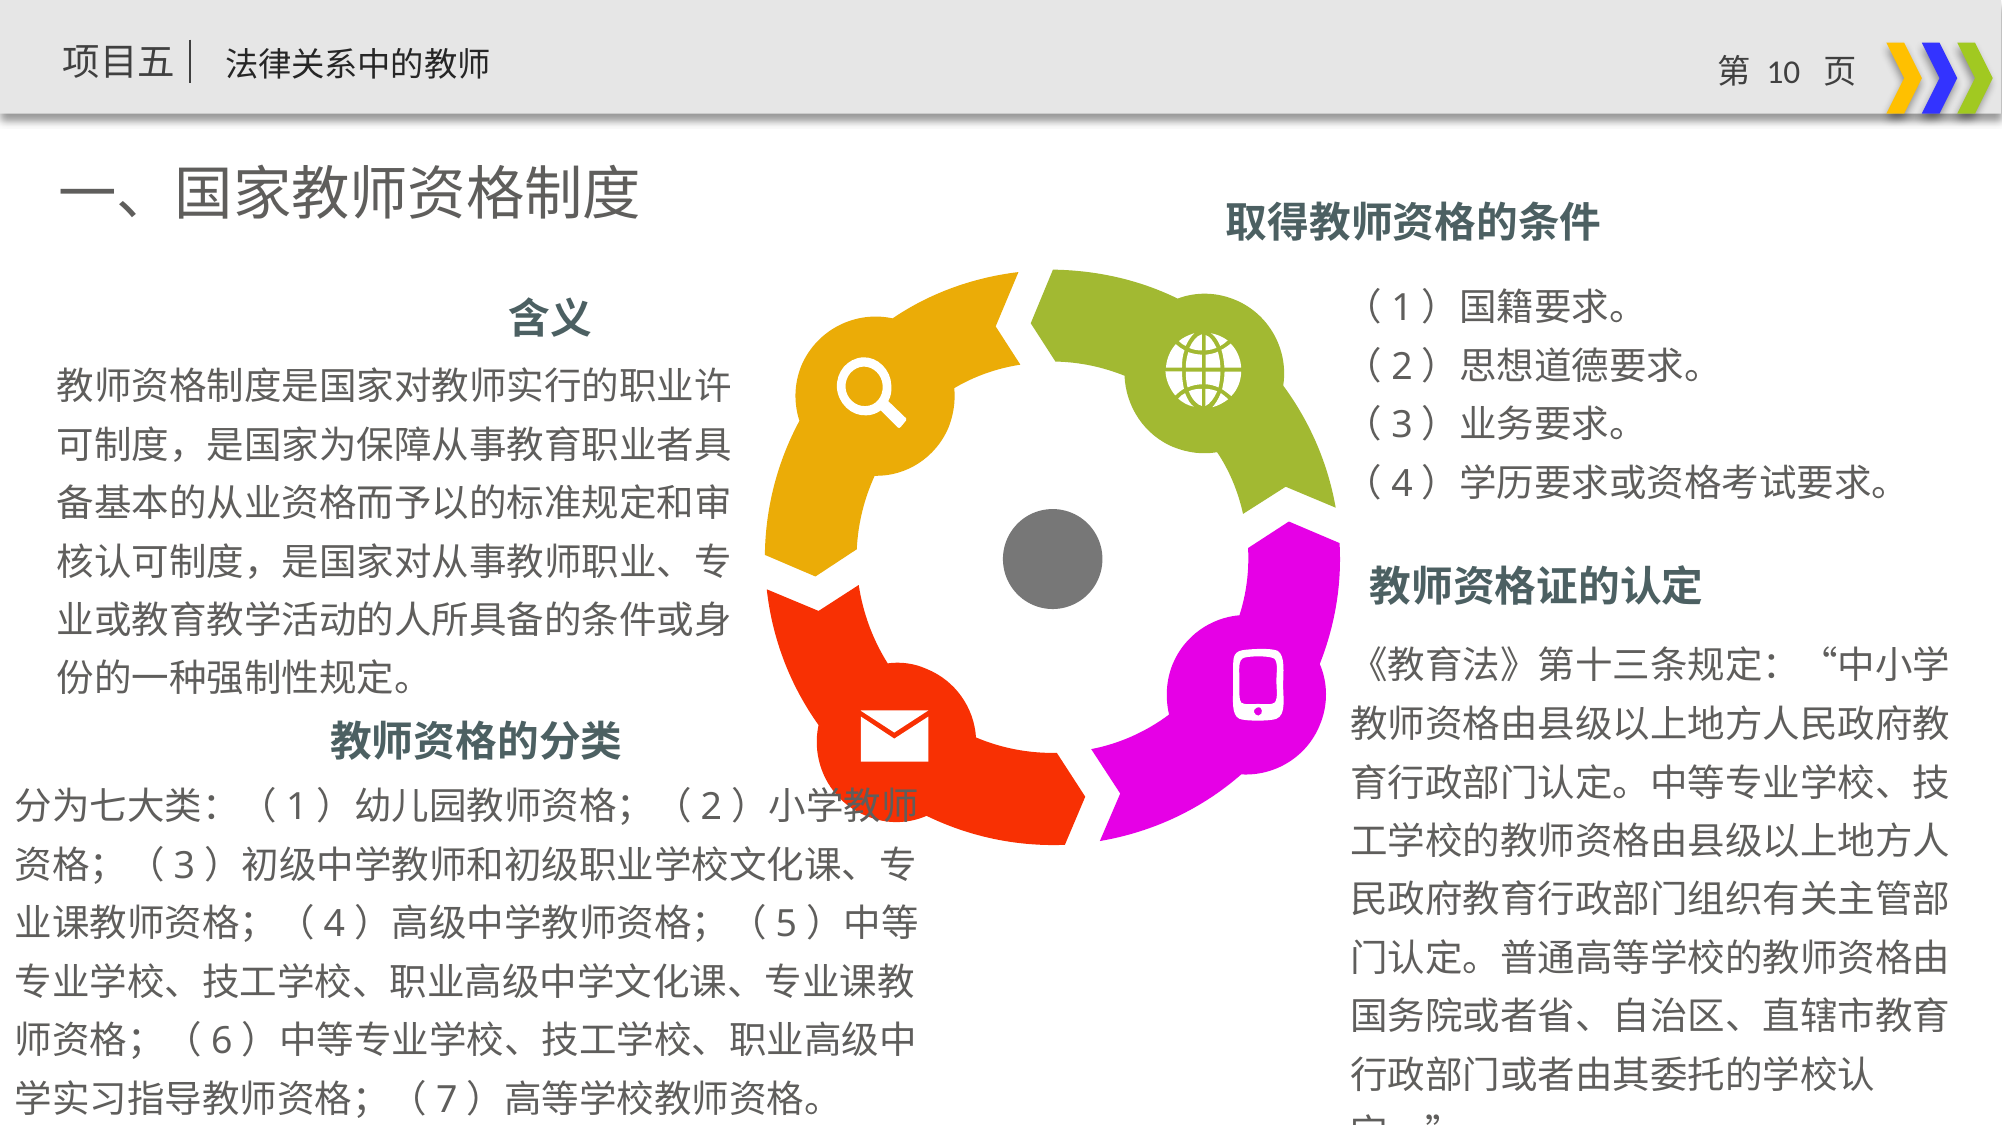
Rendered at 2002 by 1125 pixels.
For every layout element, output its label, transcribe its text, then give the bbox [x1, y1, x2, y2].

text_box [1205, 351, 1221, 368]
text_box [1232, 648, 1284, 721]
text_box [1205, 371, 1221, 388]
text_box 分为七大类：（1）幼儿园教师资格；（2）小学教师资格；（3）初级中学教师和初级职业学校文化课、专业课教师资格；（4）高级中学教师资格；（5）中等专业学校、技工学校、职业高级中学文化课、专业课教师资格；（6）中等专业学校、技工学校、职业高级中学实习指导教师资格；（7）高等学校教师资格。 [0, 761, 935, 1125]
text_box [1178, 393, 1194, 407]
text_box [1189, 334, 1202, 351]
text_box 《教育法》第十三条规定：“中小学教师资格由县级以上地方人民政府教育行政部门认定。中等专业学校、技工学校的教师资格由县级以上地方人民政府教育行政部门组织有关主管部门认定。普通高等学校的教师资格由国务院或者省、自治区、直辖市教育行政部门或者由其委托的学校认定。” [1335, 620, 1989, 1125]
text_box [768, 585, 1086, 846]
text_box [1185, 371, 1202, 388]
text_box [1205, 388, 1218, 406]
text_box [860, 716, 929, 761]
text_box 教师资格制度是国家对教师实行的职业许可制度，是国家为保障从事教育职业者具备基本的从业资格而予以的标准规定和审核认可制度，是国家对从事教师职业、专业或教育教学活动的人所具备的条件或身份的一种强制性规定。 [41, 341, 768, 707]
text_box [1002, 509, 1103, 610]
text_box [1212, 393, 1229, 408]
text_box [1178, 333, 1195, 346]
text_box [1188, 388, 1202, 406]
text_box [1205, 335, 1217, 351]
text_box [1222, 371, 1242, 397]
text_box 一、国家教师资格制度 [43, 149, 935, 234]
text_box [1165, 371, 1184, 396]
text_box [836, 357, 907, 428]
text_box [1185, 352, 1202, 368]
text_box 教师资格证的认定 [1354, 526, 1821, 617]
text_box 取得教师资格的条件 [1210, 163, 1663, 254]
text_box [1030, 269, 1329, 514]
text_box （1）国籍要求。 （2）思想道德要求。 （3）业务要求。 （4）学历要求或资格考试要求。 [1329, 262, 1922, 512]
text_box [1210, 333, 1228, 346]
text_box 含义 [494, 259, 837, 350]
text_box [768, 272, 1021, 577]
text_box [1165, 344, 1185, 368]
text_box [1091, 521, 1341, 842]
text_box [1221, 343, 1242, 368]
text_box 教师资格的分类 [315, 682, 836, 761]
text_box [860, 710, 929, 733]
